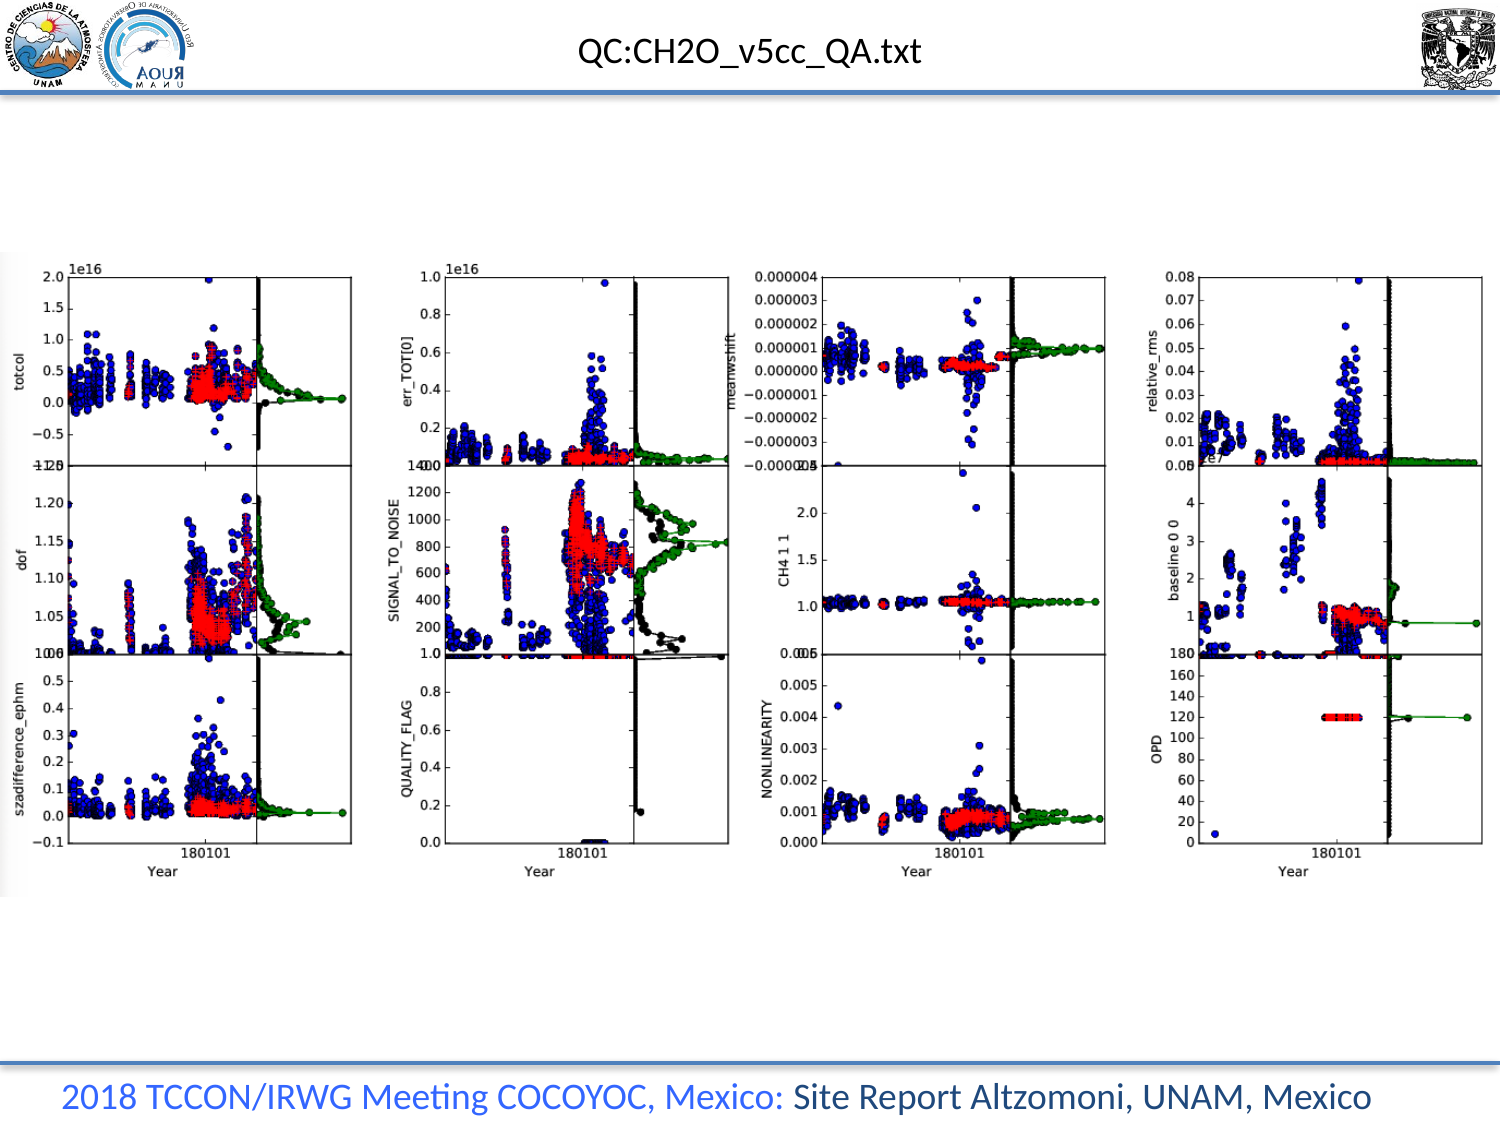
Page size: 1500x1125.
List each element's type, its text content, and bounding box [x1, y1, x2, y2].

picture [0, 252, 1500, 898]
text_box 2018 TCCON/IRWG Meeting COCOYOC, Mexico: Site Report Altzomoni, UNAM, Mexico [38, 1064, 1397, 1125]
title QC:CH2O_v5cc_QA.txt [75, 0, 1425, 98]
picture [1425, 3, 1500, 90]
picture [0, 0, 75, 90]
